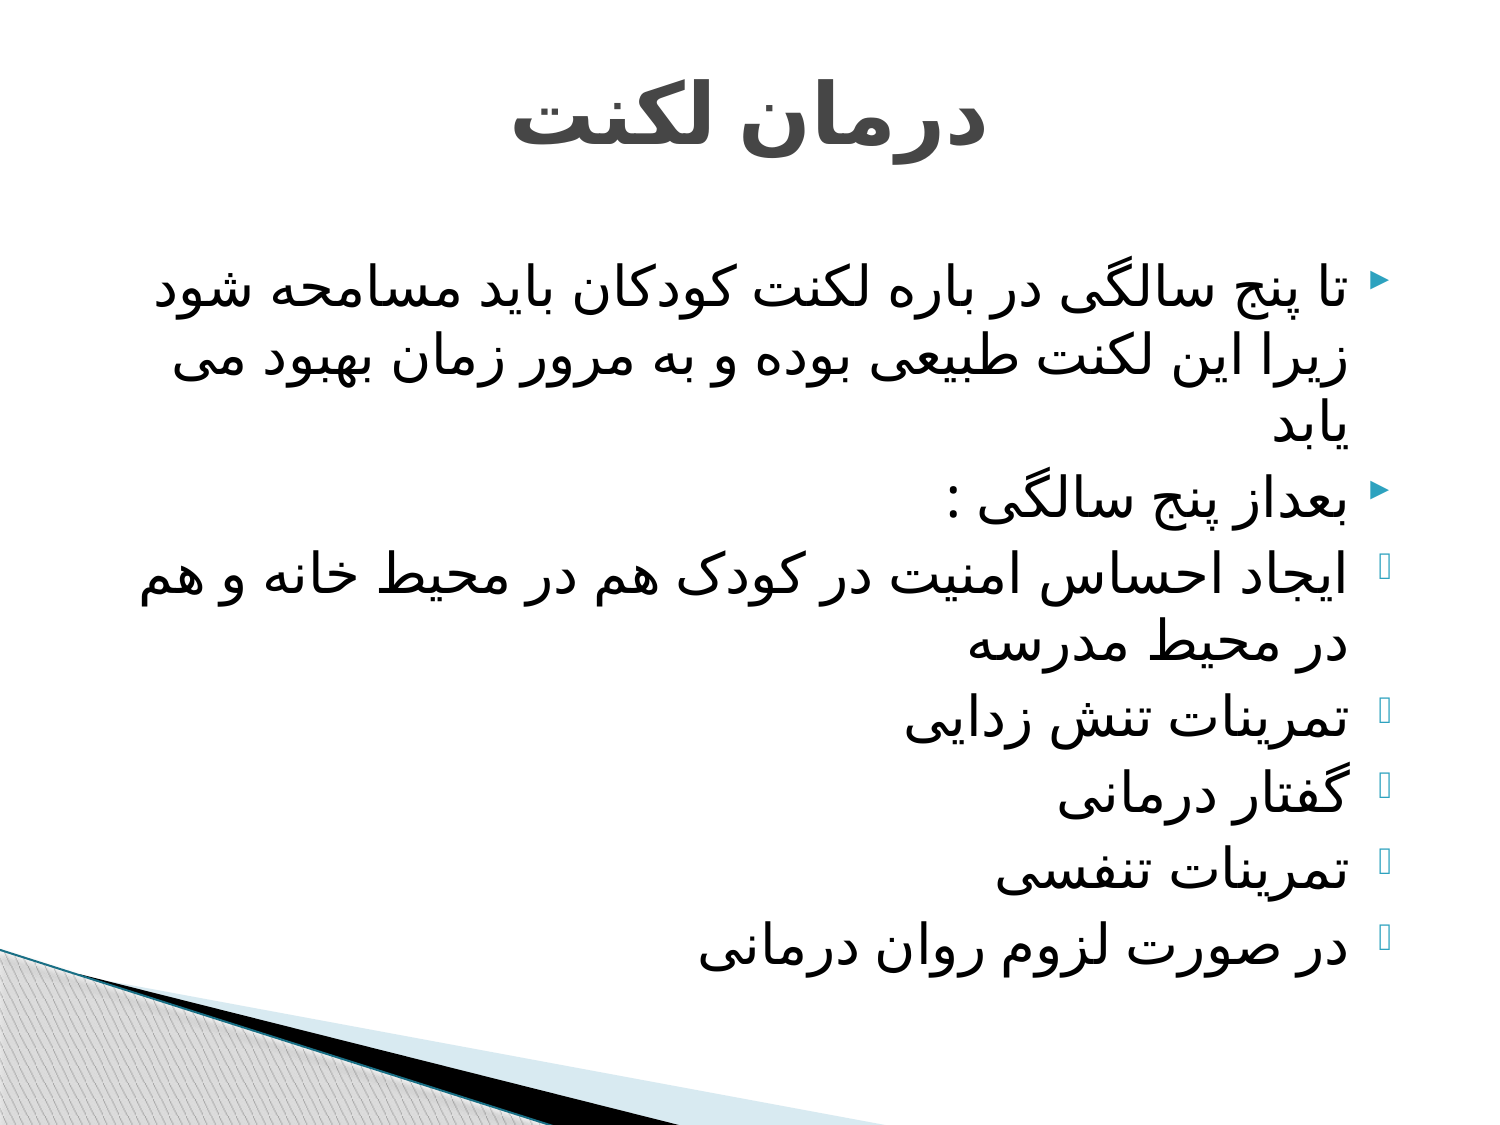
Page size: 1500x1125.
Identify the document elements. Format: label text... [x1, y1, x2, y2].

list تا پنج سالگی در باره لکنت کودکان باید مسامحه شود زیرا این لکنت طبیعی بوده و به مرور زمان بهبود می یابد بعداز پنج سالگی : ایجاد احساس امنیت در کودک هم در محیط خانه و هم در محیط مدرسه تمرینات تنش زدایی گفتار درمانی تمرینات تنفسی در صورت لزوم روان درمانی [75, 243, 1425, 986]
title درمان لکنت [75, 45, 1425, 176]
